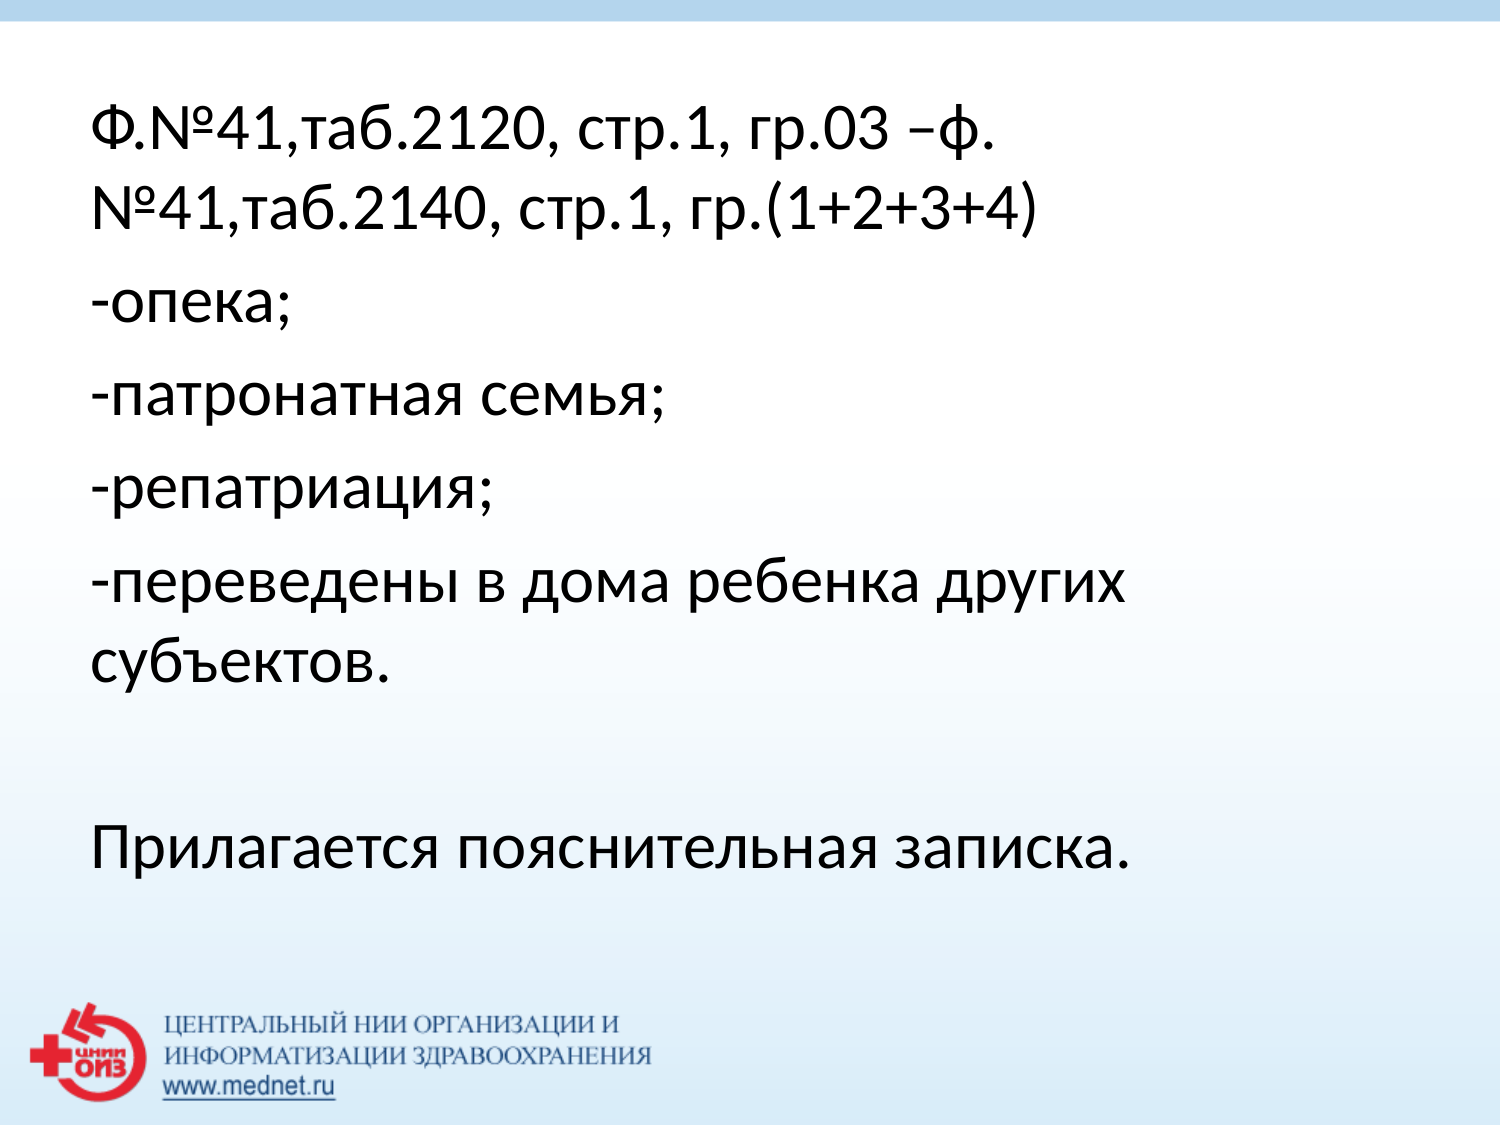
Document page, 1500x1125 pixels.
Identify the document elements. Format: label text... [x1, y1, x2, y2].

list Ф.№41,таб.2120, стр.1, гр.03 –ф.№41,таб.2140, стр.1, гр.(1+2+3+4) -опека; -патронатная семья; -репатриация; -переведены в дома ребенка других субъектов. Прилагается пояснительная записка. [75, 75, 1425, 963]
picture [0, 0, 1500, 1125]
